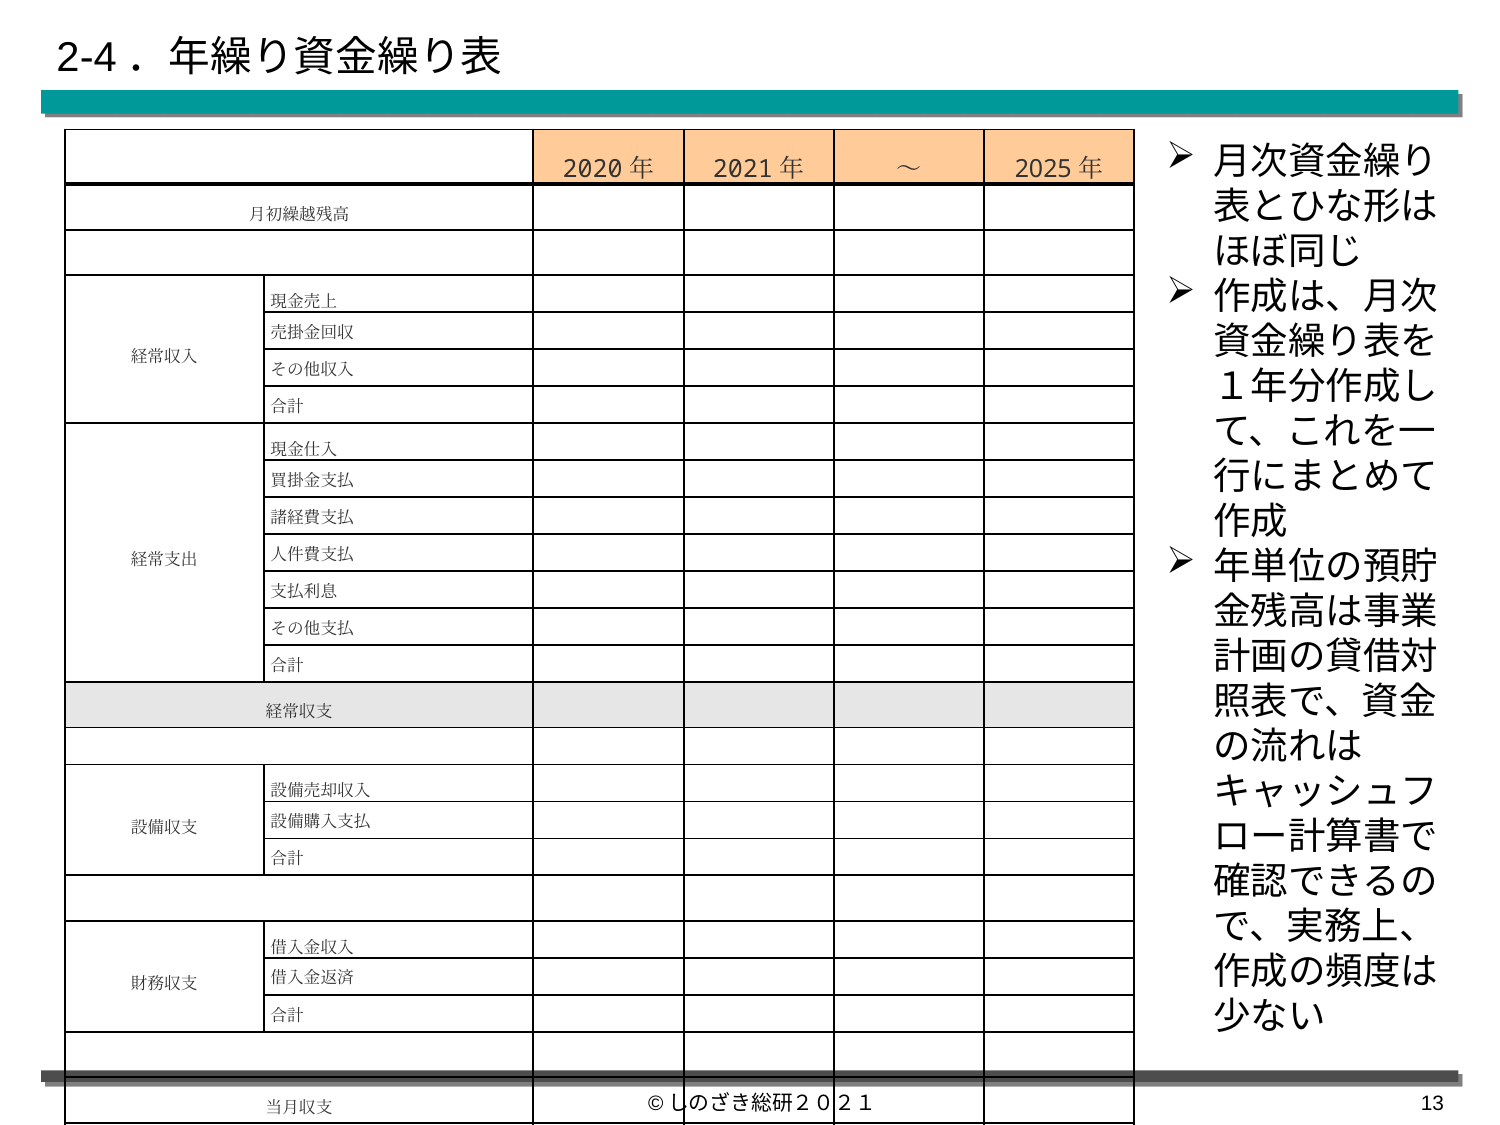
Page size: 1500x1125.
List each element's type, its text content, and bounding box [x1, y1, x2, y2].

table_cell [66, 876, 532, 920]
table_cell [534, 387, 683, 422]
table_cell [685, 231, 833, 274]
table_cell [534, 498, 683, 533]
table_cell [985, 996, 1133, 1031]
table_cell [685, 498, 833, 533]
table_cell [985, 387, 1133, 422]
table_cell [685, 609, 833, 644]
table_cell 合計 [265, 996, 532, 1031]
table_cell [534, 1078, 683, 1122]
table_cell 支払利息 [265, 572, 532, 607]
table_header 2020年 [534, 130, 683, 182]
table_cell 当月収支 [66, 1078, 532, 1122]
table_cell [835, 231, 983, 274]
table_cell [685, 572, 833, 607]
table_cell [534, 461, 683, 496]
table_cell [534, 186, 683, 229]
table_cell [835, 683, 983, 727]
table_cell [685, 765, 833, 801]
table_cell [66, 728, 264, 764]
table_cell [835, 876, 983, 920]
table_cell [985, 683, 1133, 727]
table_cell [685, 802, 833, 838]
table_cell [534, 876, 683, 920]
table_cell [835, 765, 983, 801]
table_header [66, 130, 532, 182]
table_cell [985, 231, 1133, 274]
table_cell [534, 765, 683, 801]
table_cell 現金売上 [265, 276, 532, 311]
table_cell [835, 461, 983, 496]
table_cell [685, 1078, 833, 1122]
table_cell [534, 802, 683, 838]
table_cell [835, 728, 983, 764]
table_cell [835, 609, 983, 644]
table_cell 財務収支 [66, 922, 263, 1031]
table_header 2021年 [685, 130, 833, 182]
table_cell 現金仕入 [265, 424, 532, 459]
text_box 月次資金繰り表とひな形はほぼ同じ 作成は、月次資金繰り表を１年分作成して、これを一行にまとめて作成 年単位の預貯金残高は事業計画の貸借対照表で、資金の流れはキャッシュフロー計算書で確認できるので、実務上、作成の頻度は少ない [1151, 129, 1471, 1090]
table_cell [534, 728, 683, 764]
table_cell 買掛金支払 [265, 461, 532, 496]
table_cell [985, 535, 1133, 570]
table_cell [835, 313, 983, 348]
table_cell [534, 609, 683, 644]
table_cell [534, 959, 683, 994]
table_cell [264, 728, 532, 764]
table_cell [685, 350, 833, 385]
table_cell 経常収入 [66, 276, 263, 422]
table_cell [985, 498, 1133, 533]
table_cell [835, 959, 983, 994]
table_cell [66, 1033, 532, 1076]
table_cell [685, 922, 833, 957]
table_header ～ [835, 130, 983, 182]
table_cell [985, 424, 1133, 459]
table_header 2025年 [985, 130, 1133, 182]
table_cell [985, 350, 1133, 385]
table_cell [685, 387, 833, 422]
table_cell [685, 683, 833, 727]
table_cell [835, 839, 983, 874]
table_cell [534, 535, 683, 570]
table_cell 借入金返済 [265, 959, 532, 994]
table_cell [685, 839, 833, 874]
table_cell [685, 1033, 833, 1076]
table_cell [835, 387, 983, 422]
table_cell 経常支出 [66, 424, 263, 681]
table_cell [534, 231, 683, 274]
table_cell [835, 535, 983, 570]
table_cell [534, 839, 683, 874]
table_cell [985, 839, 1133, 874]
table_cell [985, 802, 1133, 838]
table_cell [685, 461, 833, 496]
table_cell 合計 [265, 387, 532, 422]
table_cell 設備売却収入 [265, 765, 532, 801]
table_cell 売掛金回収 [265, 313, 532, 348]
table_cell [685, 535, 833, 570]
table_cell [685, 996, 833, 1031]
table_cell 月初繰越残高 [66, 186, 532, 229]
table_cell [985, 728, 1133, 764]
table_cell [985, 959, 1133, 994]
table_cell 諸経費支払 [265, 498, 532, 533]
table_cell [534, 922, 683, 957]
table_cell [985, 1078, 1133, 1122]
table_cell [685, 646, 833, 681]
table_cell [835, 572, 983, 607]
table_cell 合計 [265, 646, 532, 681]
table_cell [534, 683, 683, 727]
table_cell [685, 276, 833, 311]
table_cell [534, 996, 683, 1031]
table_cell [685, 186, 833, 229]
table_cell 設備収支 [66, 765, 263, 874]
table_cell 借入金収入 [265, 922, 532, 957]
table_cell [985, 646, 1133, 681]
table_cell [835, 350, 983, 385]
table_cell [534, 313, 683, 348]
table_cell [685, 424, 833, 459]
table_cell [835, 646, 983, 681]
table_cell [685, 959, 833, 994]
table_cell その他支払 [265, 609, 532, 644]
table_cell 経常収支 [66, 683, 532, 727]
table_cell [685, 876, 833, 920]
table_cell [835, 922, 983, 957]
table_cell [985, 572, 1133, 607]
table_cell [534, 1033, 683, 1076]
table_cell [985, 765, 1133, 801]
table_cell 設備購入支払 [265, 802, 532, 838]
table_cell [835, 802, 983, 838]
table_cell [835, 276, 983, 311]
table_cell 人件費支払 [265, 535, 532, 570]
table_cell [534, 424, 683, 459]
title 2-4．年繰り資金繰り表 [41, 19, 1459, 91]
table_cell [534, 646, 683, 681]
table_cell [985, 922, 1133, 957]
table_cell [985, 313, 1133, 348]
table_cell [835, 186, 983, 229]
table_cell [985, 876, 1133, 920]
table_cell [985, 276, 1133, 311]
table_cell [985, 1033, 1133, 1076]
table_cell 合計 [265, 839, 532, 874]
table_cell [985, 609, 1133, 644]
table_cell [835, 996, 983, 1031]
table_cell [685, 728, 833, 764]
table_cell [534, 350, 683, 385]
table_cell [66, 231, 532, 274]
table_cell その他収入 [265, 350, 532, 385]
table_cell [534, 572, 683, 607]
table_cell [685, 313, 833, 348]
slide_number 12 [1135, 1082, 1459, 1125]
table_cell [835, 498, 983, 533]
table_cell [985, 461, 1133, 496]
table_cell [985, 186, 1133, 229]
table_cell [835, 424, 983, 459]
table_cell [835, 1033, 983, 1076]
table_cell [835, 1078, 983, 1122]
table_cell [534, 276, 683, 311]
